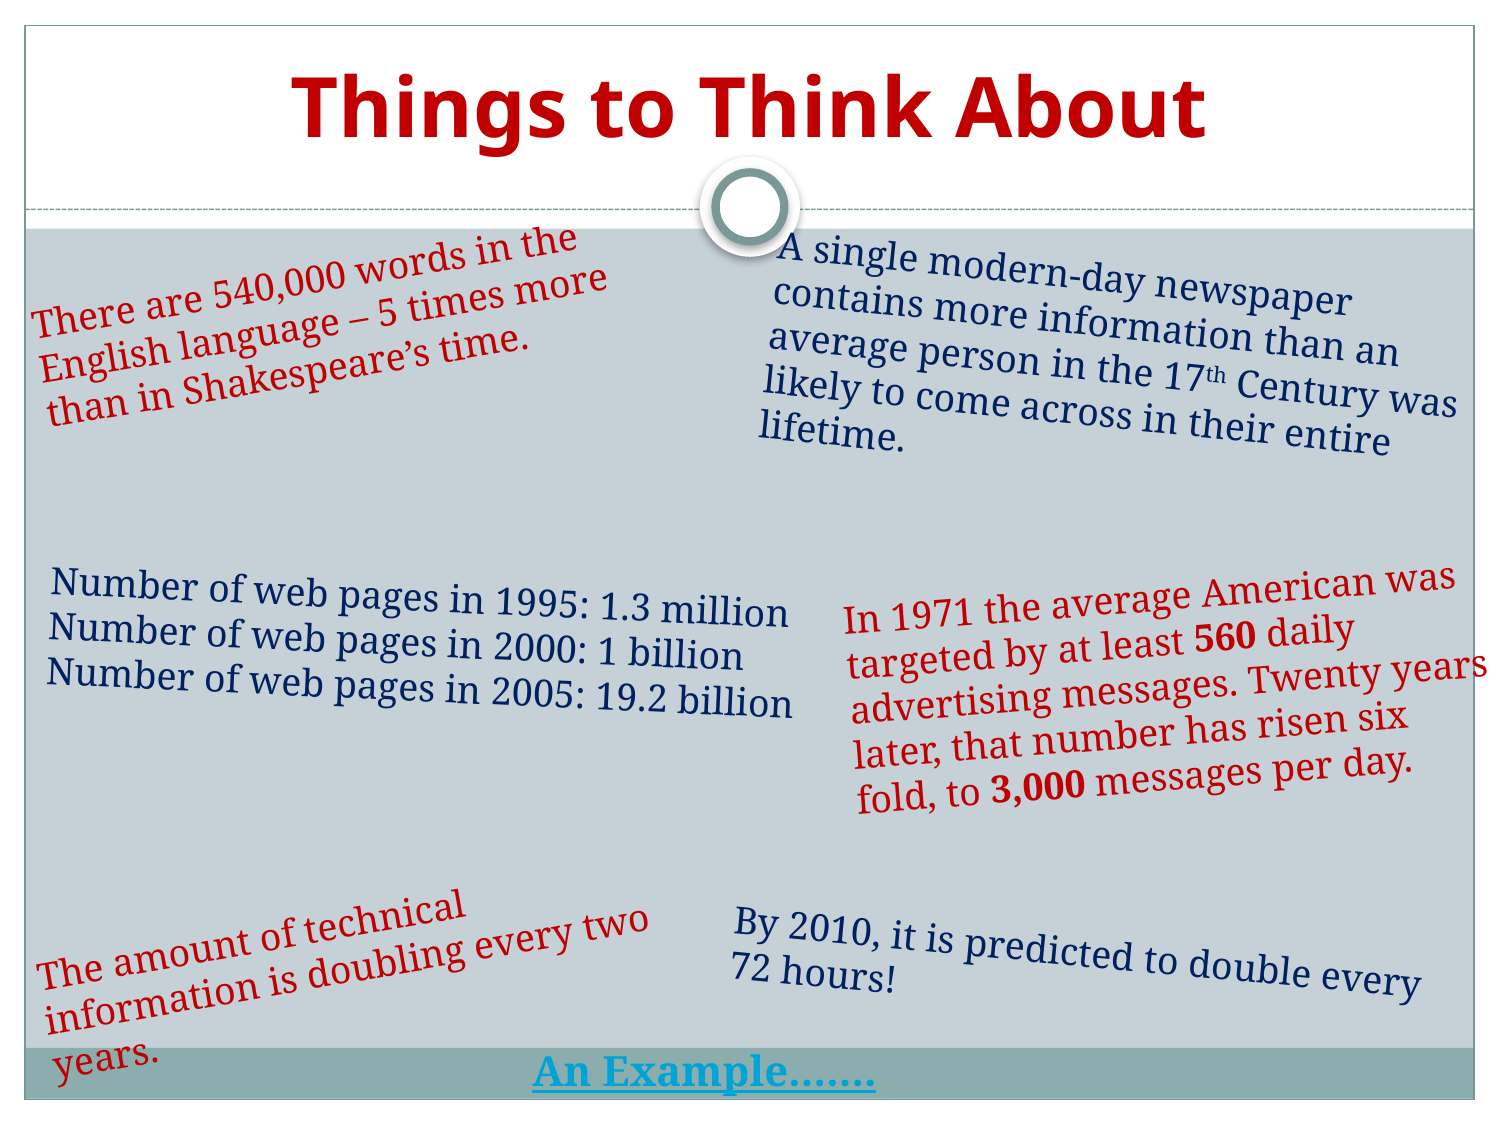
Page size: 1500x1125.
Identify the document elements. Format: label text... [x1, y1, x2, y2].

text_box There are 540,000 words in the English language – 5 times more than in Shakespeare’s time. [12, 187, 700, 446]
title Things to Think About [49, 37, 1450, 163]
text_box The amount of technical information is doubling every two years. [17, 837, 683, 1097]
text_box An Example……. [517, 1037, 892, 1110]
text_box By 2010, it is predicted to double every 72 hours! [712, 887, 1469, 1063]
text_box In 1971 the average American was targeted by at least 560 daily advertising messages. Twenty years later, that number has risen six fold, to 3,000 messages per day. [826, 539, 1500, 830]
text_box Number of web pages in 1995: 1.3 million Number of web pages in 2000: 1 billion Number of web pages in 2005: 19.2 billion [30, 549, 815, 735]
text_box A single modern-day newspaper contains more information than an average person in the 17th Century was likely to come across in their entire lifetime. [741, 212, 1500, 528]
